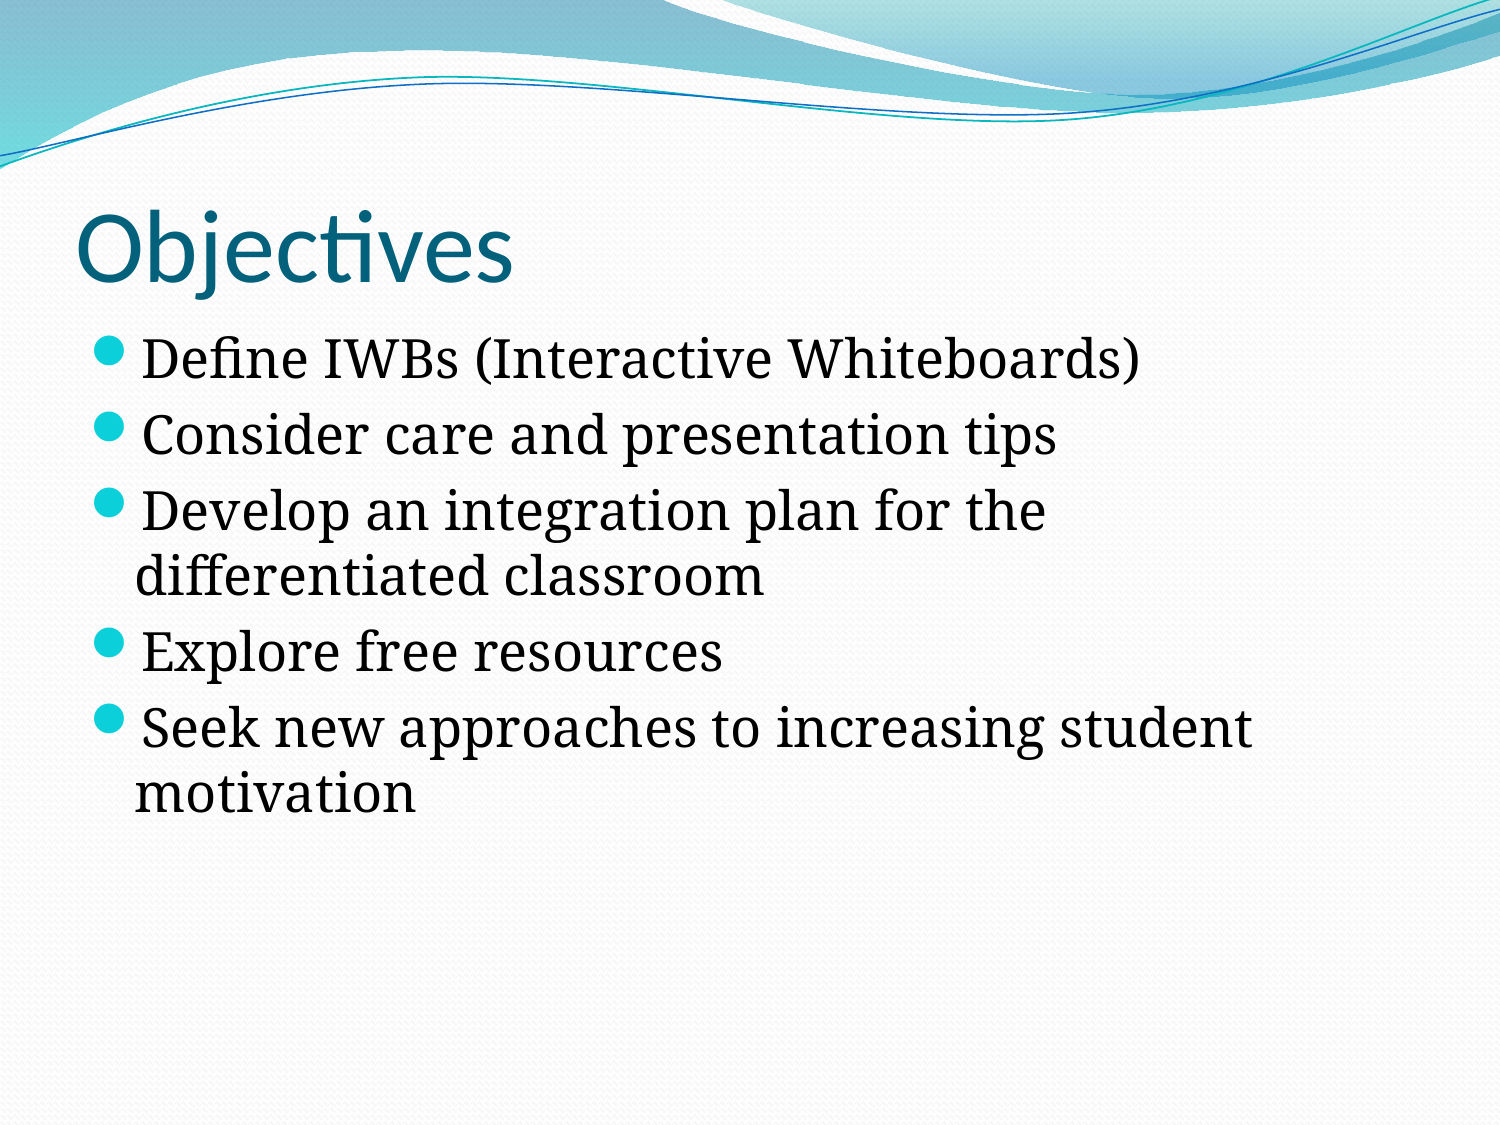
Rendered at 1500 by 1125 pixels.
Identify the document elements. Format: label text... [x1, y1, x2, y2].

list Define IWBs (Interactive Whiteboards) Consider care and presentation tips Develop an integration plan for the differentiated classroom Explore free resources Seek new approaches to increasing student motivation [75, 317, 1425, 1038]
title Objectives [75, 115, 1425, 303]
